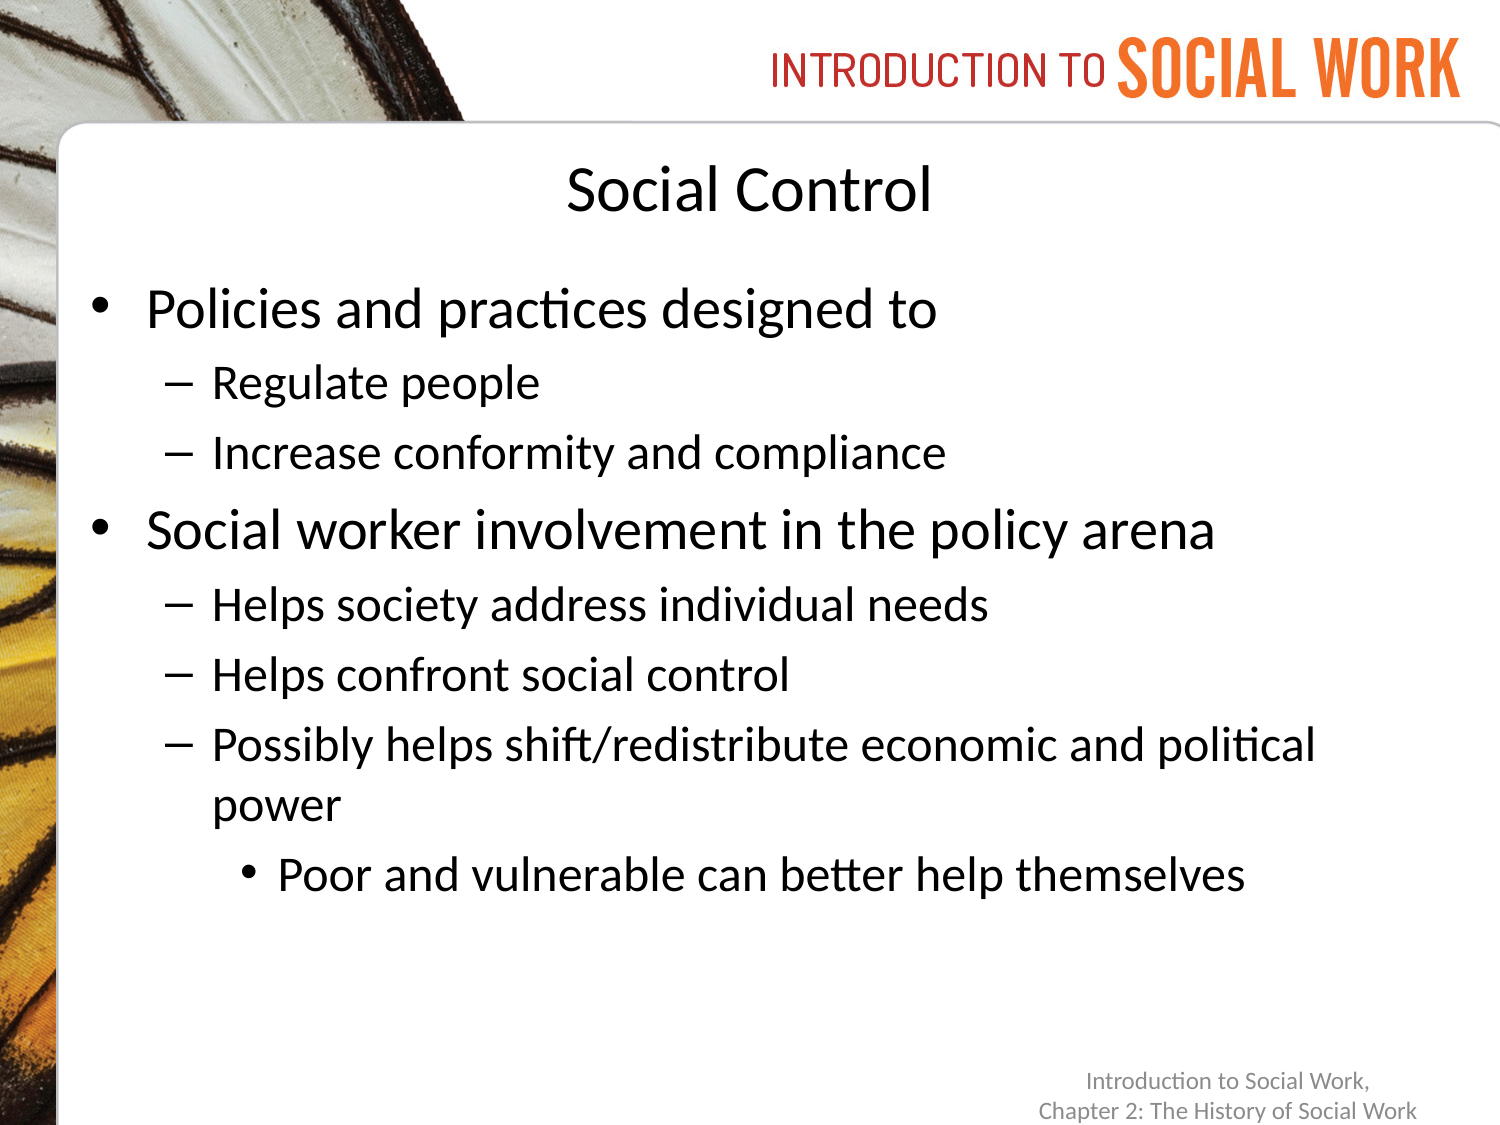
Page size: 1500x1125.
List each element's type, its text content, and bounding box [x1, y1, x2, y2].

footer Introduction to Social Work, Chapter 2: The History of Social Work [987, 1065, 1475, 1125]
title Social Control [75, 137, 1425, 233]
list Policies and practices designed to Regulate people Increase conformity and compliance Social worker involvement in the policy arena Helps society address individual needs Helps confront social control Possibly helps shift/redistribute economic and political power Poor and vulnerable can better help themselves [75, 262, 1425, 1005]
picture [0, 0, 1500, 1125]
